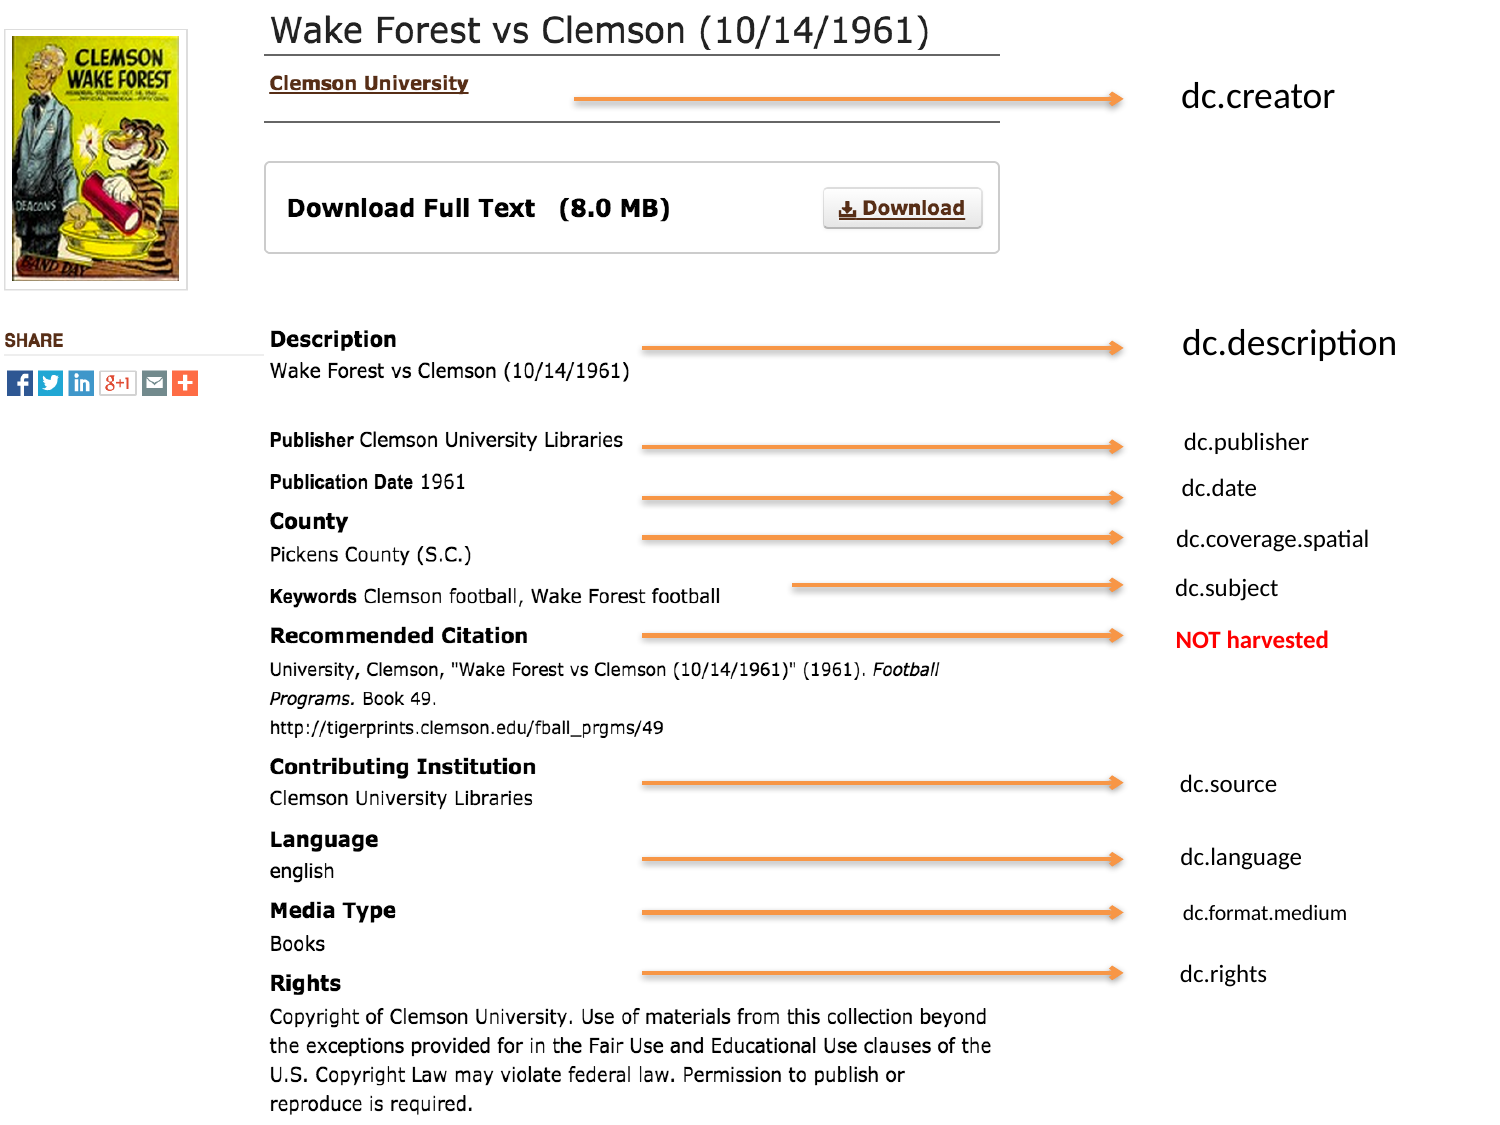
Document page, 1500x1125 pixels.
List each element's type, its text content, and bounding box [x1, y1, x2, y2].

picture [0, 0, 1006, 1125]
text_box dc.creator [1166, 64, 1351, 124]
text_box NOT harvested [1160, 616, 1345, 706]
text_box dc.subject [1160, 563, 1294, 609]
text_box dc.description [1167, 310, 1413, 370]
text_box dc.format.medium [1168, 891, 1363, 933]
text_box dc.rights [1165, 950, 1283, 995]
text_box dc.publisher [1169, 418, 1325, 464]
text_box dc.language [1165, 832, 1318, 908]
text_box dc.date [1166, 463, 1273, 509]
text_box dc.coverage.spatial [1161, 514, 1385, 560]
text_box dc.source [1165, 759, 1293, 805]
